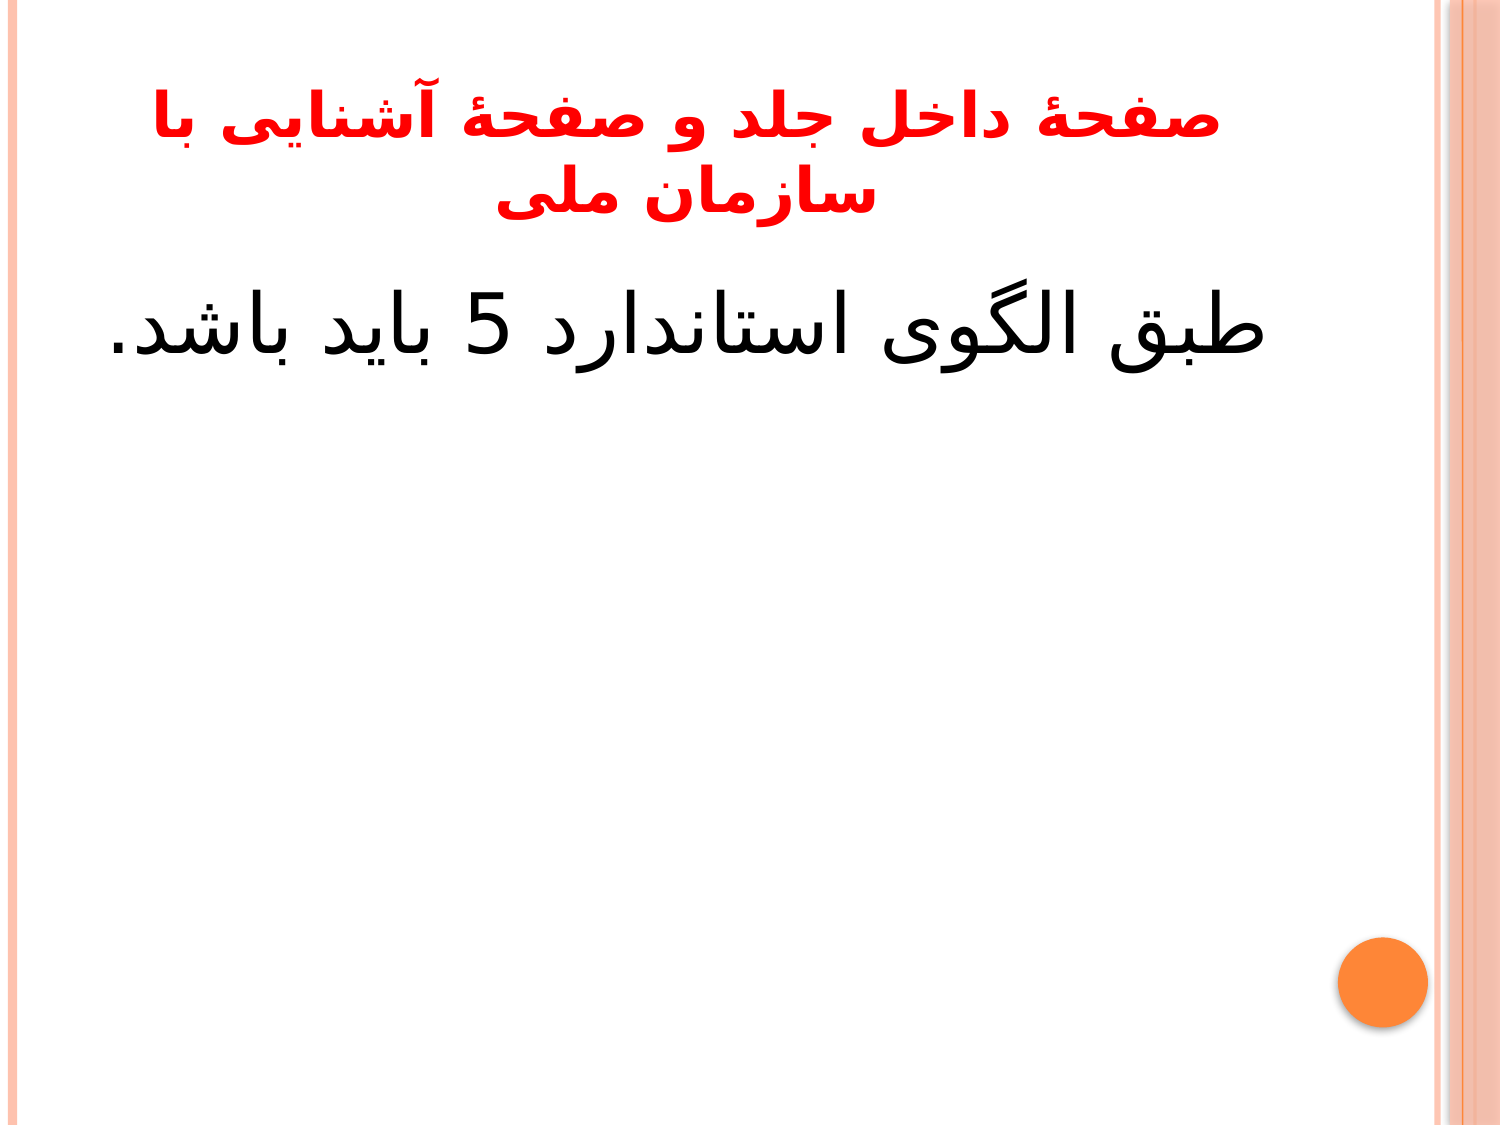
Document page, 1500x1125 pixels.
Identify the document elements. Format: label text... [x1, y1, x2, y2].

title صفحۀ داخل جلد و صفحۀ آشنایی با سازمان ملی [75, 45, 1300, 233]
list طبق الگوی استاندارد 5 باید باشد. [75, 262, 1300, 1062]
